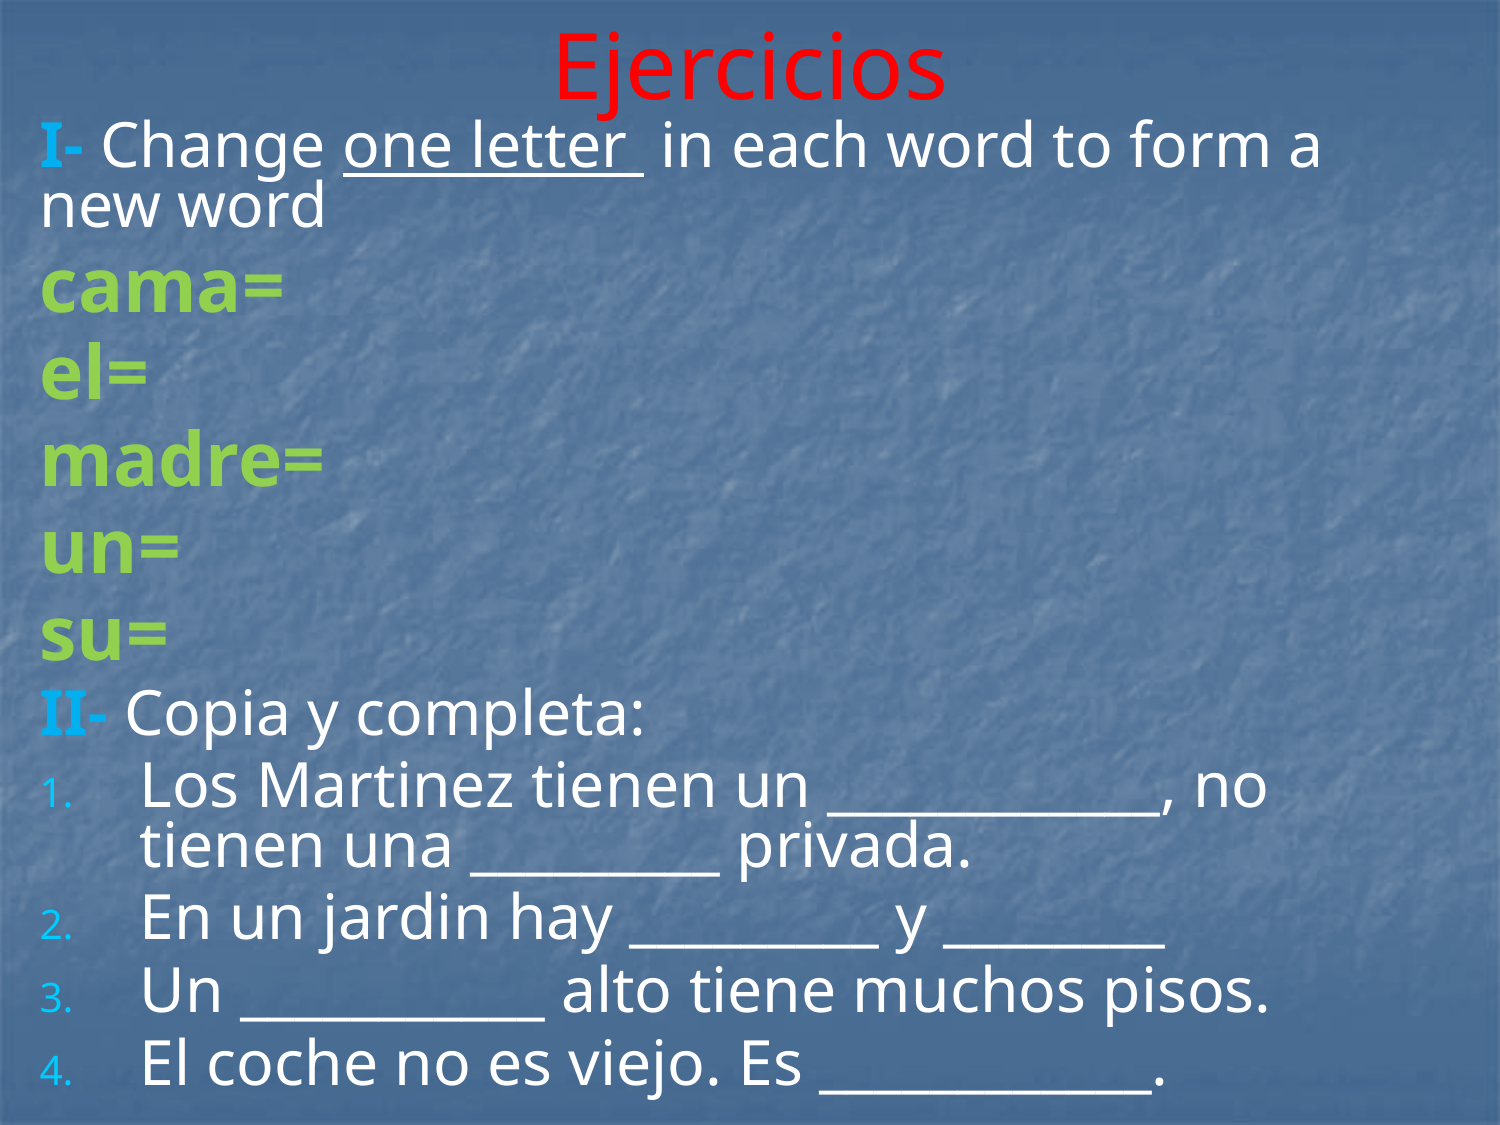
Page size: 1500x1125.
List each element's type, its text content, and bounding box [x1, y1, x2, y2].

text_box I- Change one letter in each word to form a new word cama= el= madre= un= su= II- Copia y completa: Los Martinez tienen un ____________, no tienen una _________ privada. En un jardin hay _________ y ________ Un ___________ alto tiene muchos pisos. El coche no es viejo. Es ____________. [24, 112, 1375, 950]
text_box Ejercicios [74, 0, 1425, 175]
